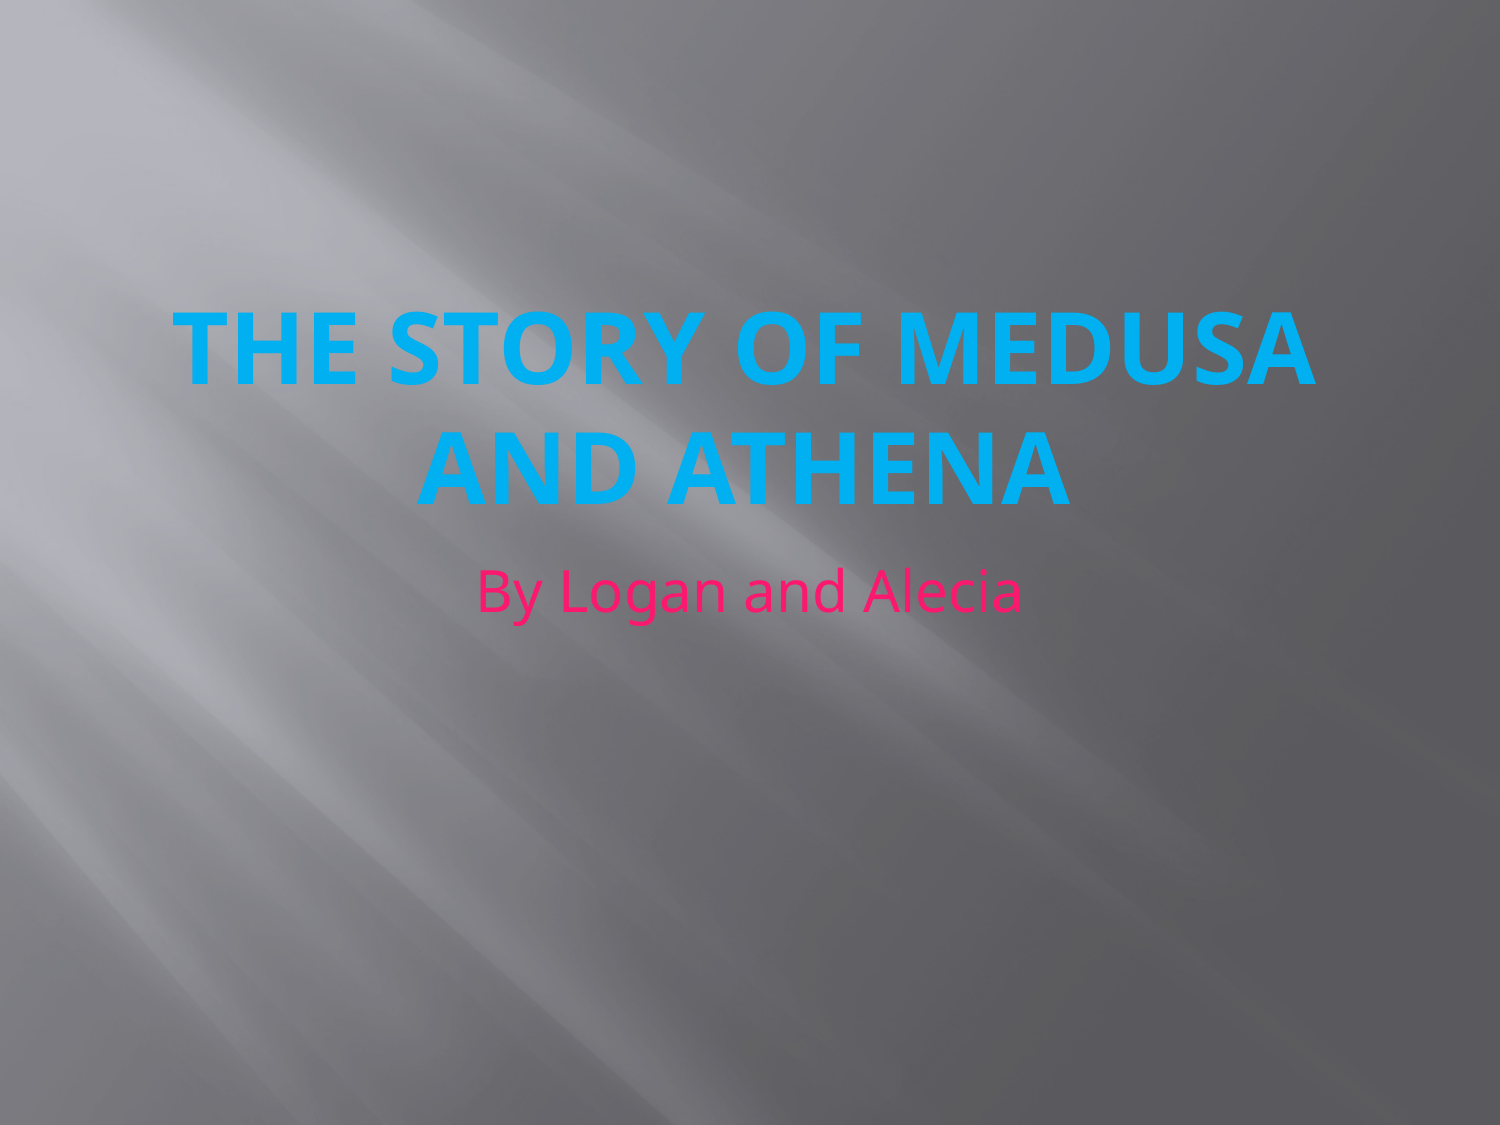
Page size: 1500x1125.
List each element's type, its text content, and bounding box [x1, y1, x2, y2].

subtitle By Logan and Alecia [225, 546, 1275, 834]
title The story of Medusa and Athena [69, 224, 1420, 525]
